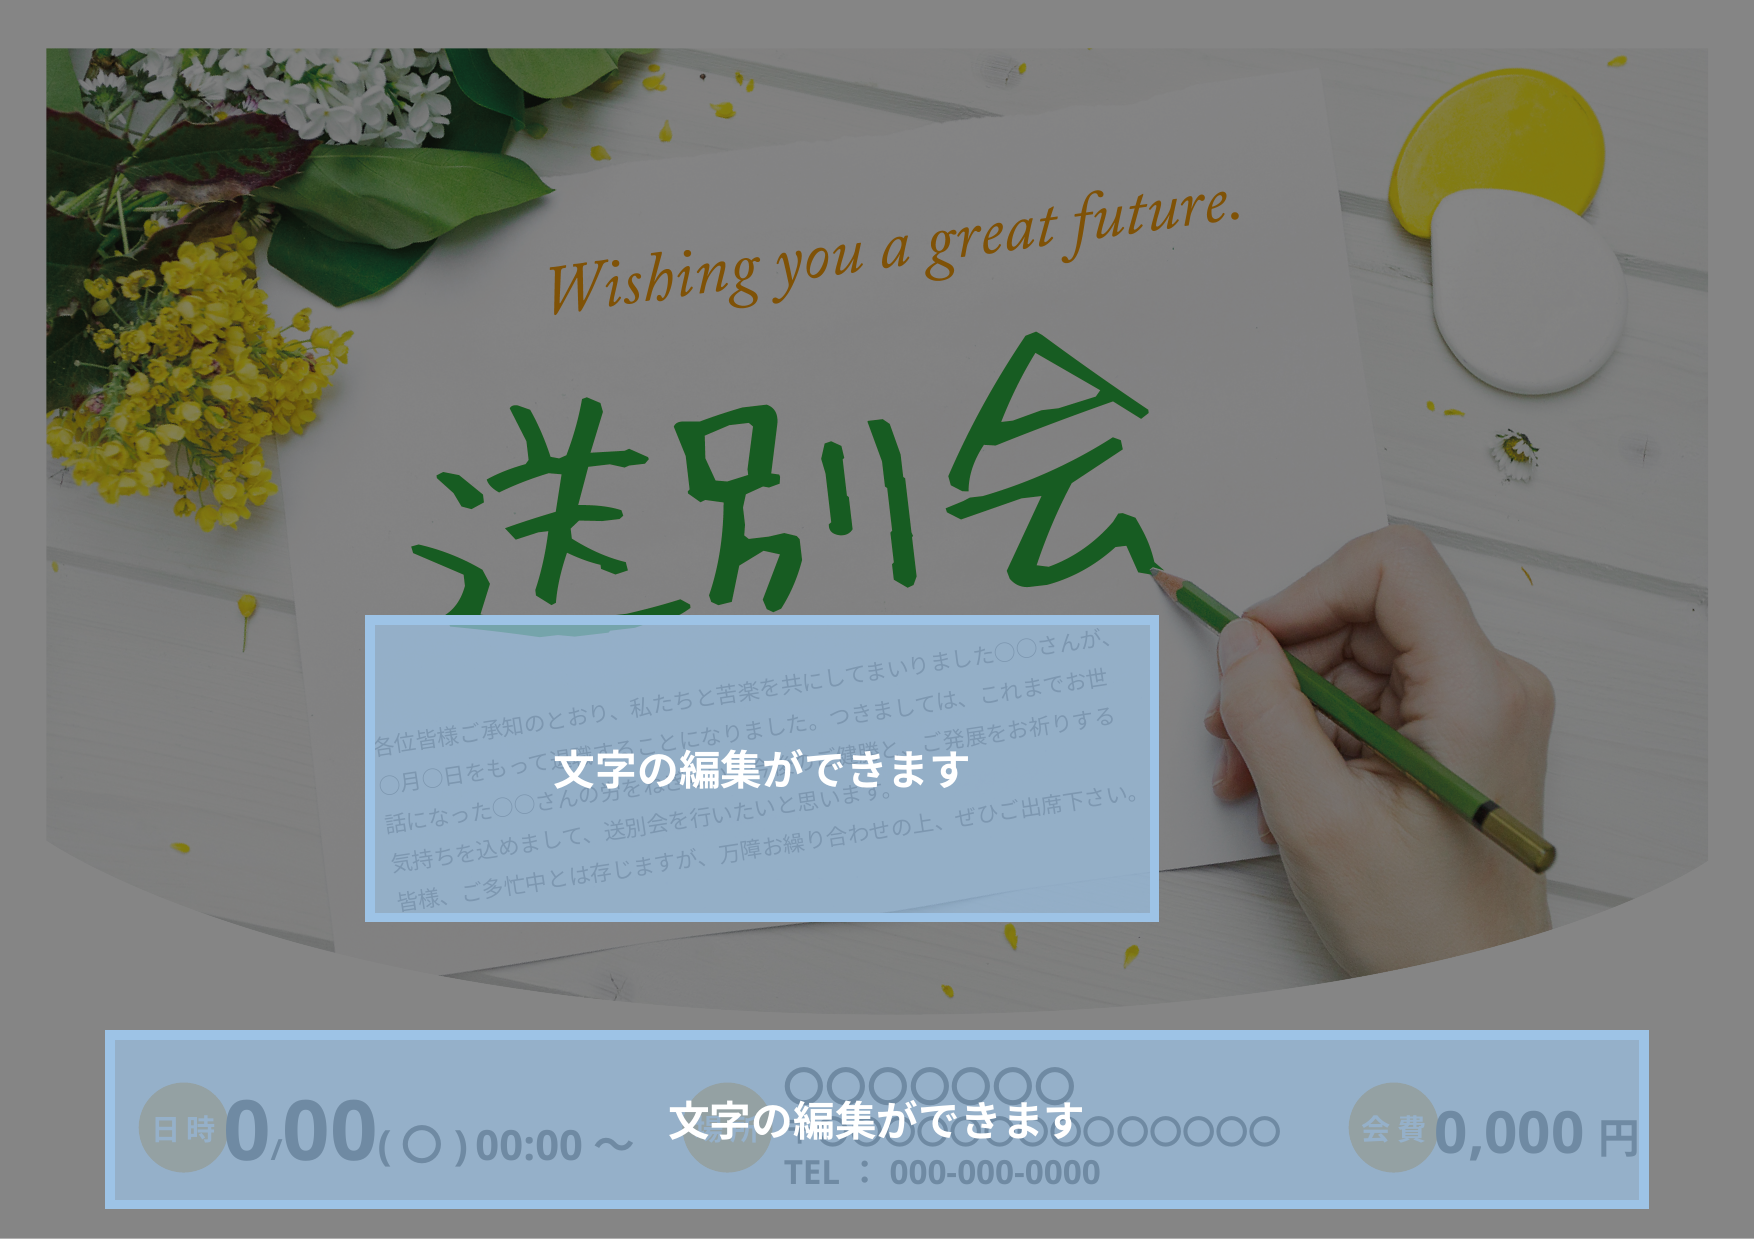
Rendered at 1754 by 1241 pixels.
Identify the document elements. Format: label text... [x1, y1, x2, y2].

text_box [0, 1015, 1754, 1240]
picture [0, 0, 1754, 1015]
text_box 文字の編集ができます [109, 1034, 1645, 1206]
